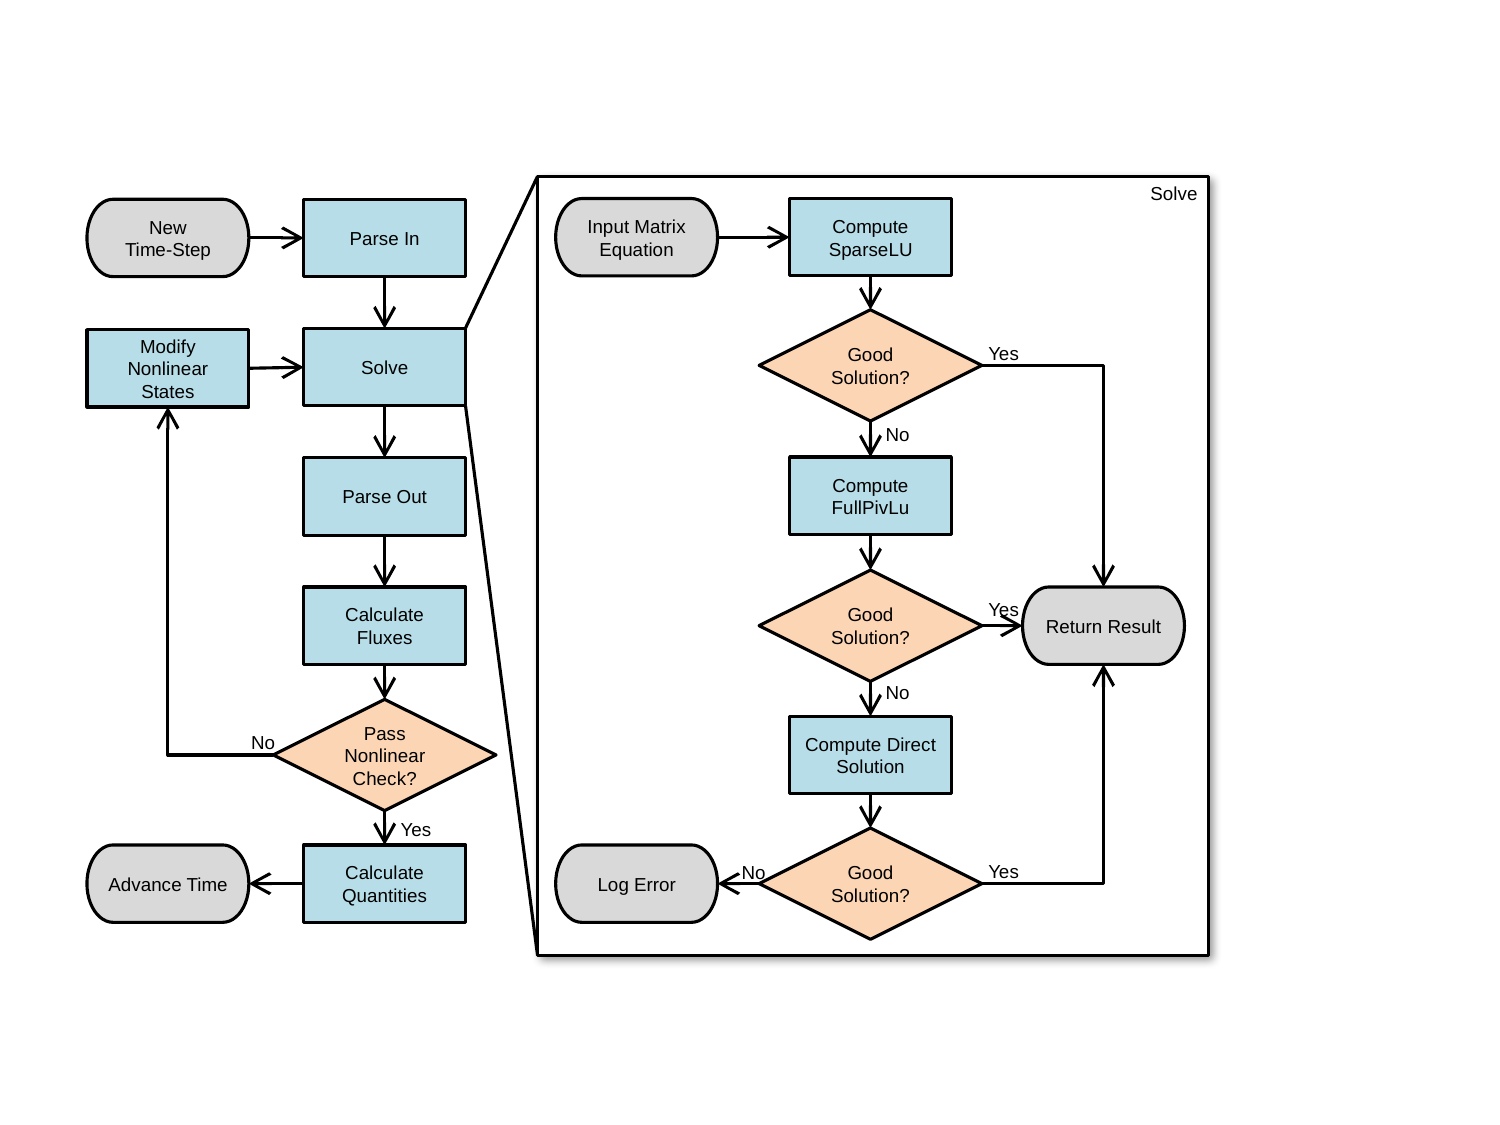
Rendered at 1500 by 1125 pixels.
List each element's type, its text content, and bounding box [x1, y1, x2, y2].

text_box Parse In [302, 197, 460, 279]
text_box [465, 176, 538, 329]
text_box Log Error [553, 842, 720, 925]
text_box Yes [385, 810, 447, 848]
text_box Parse Out [302, 456, 460, 537]
text_box Input Matrix Equation [553, 196, 720, 279]
text_box New Time-Step [84, 197, 251, 279]
text_box Calculate Quantities [302, 843, 460, 924]
text_box Good Solution? [769, 827, 974, 942]
text_box No [870, 673, 925, 711]
text_box Compute SparseLU [787, 196, 954, 278]
text_box Calculate Fluxes [302, 585, 460, 666]
text_box No [872, 414, 925, 453]
text_box Pass Nonlinear Check? [280, 699, 460, 813]
text_box Return Result [1020, 584, 1187, 667]
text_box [981, 365, 1104, 588]
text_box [167, 406, 274, 756]
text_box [465, 405, 538, 956]
text_box Advance Time [84, 842, 251, 925]
text_box Solve [302, 326, 468, 408]
text_box No [726, 853, 781, 891]
text_box No [277, 723, 290, 761]
text_box Solve [535, 174, 1211, 957]
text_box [981, 664, 1104, 884]
text_box Compute FullPivLu [787, 455, 954, 536]
text_box Yes [973, 334, 1035, 363]
text_box Modify Nonlinear States [85, 327, 251, 409]
text_box Yes [973, 852, 979, 890]
text_box Good Solution? [756, 309, 983, 423]
text_box Yes [973, 590, 1035, 628]
text_box Good Solution? [756, 569, 980, 683]
text_box Compute Direct Solution [787, 714, 954, 796]
